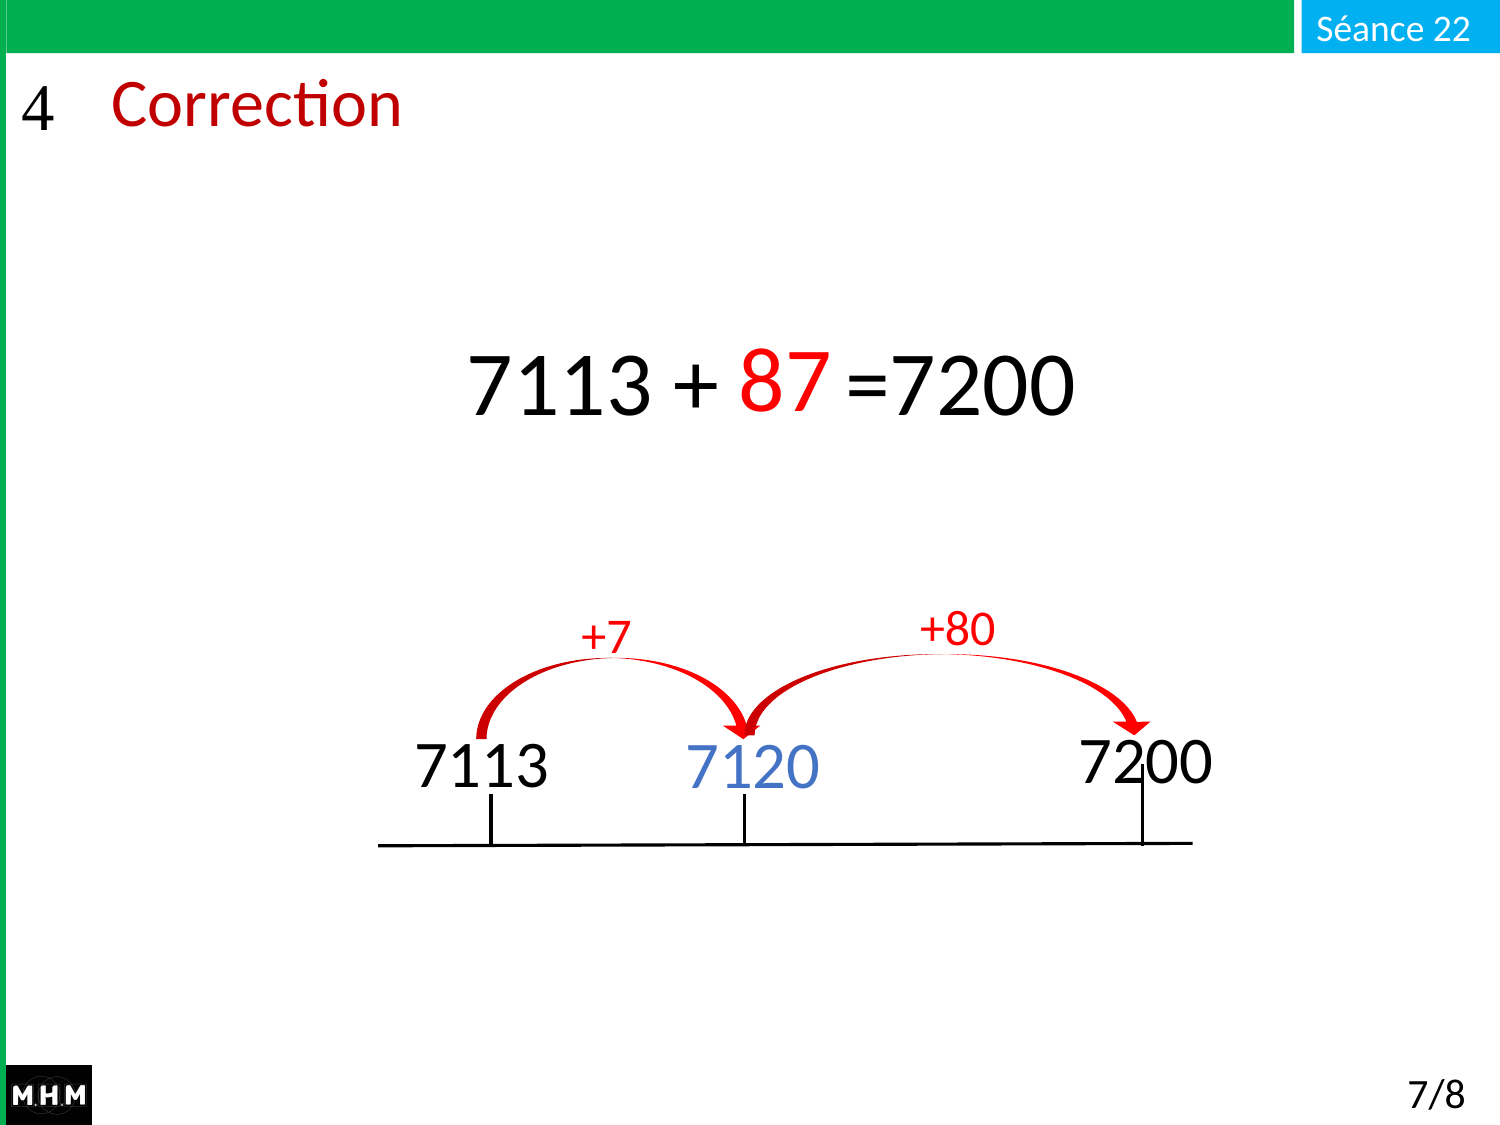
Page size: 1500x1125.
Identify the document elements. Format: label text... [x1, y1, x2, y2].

title Correction [96, 60, 1391, 150]
text_box 87 [721, 312, 850, 438]
text_box +7 [560, 595, 653, 671]
text_box [484, 662, 560, 709]
text_box [753, 655, 892, 709]
list 7/8 [1373, 1064, 1500, 1125]
text_box +80 [892, 587, 1023, 663]
text_box [653, 659, 741, 709]
text_box 7113 + … =7200 [413, 316, 1110, 442]
picture [6, 1065, 92, 1125]
text_box [1019, 659, 1131, 709]
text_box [378, 709, 1246, 847]
